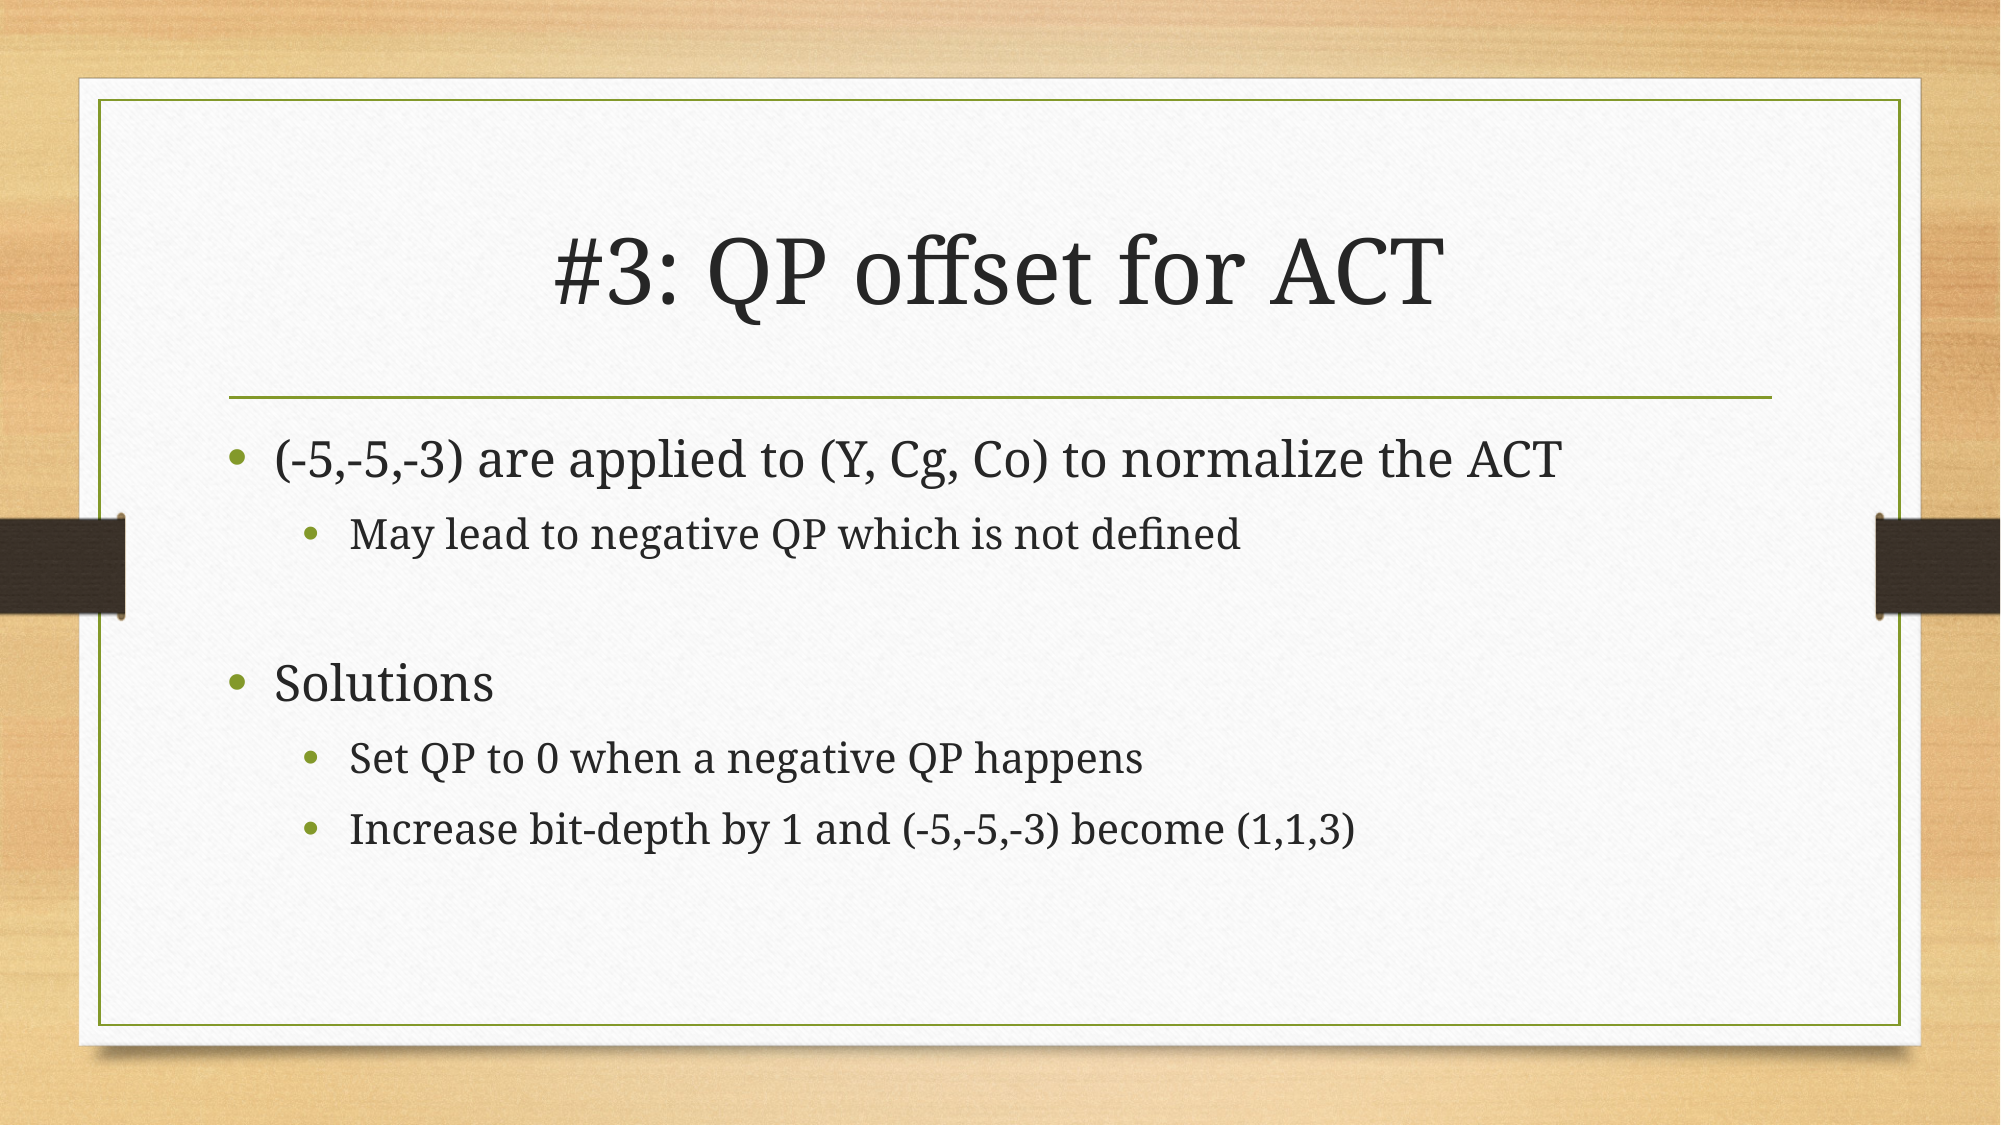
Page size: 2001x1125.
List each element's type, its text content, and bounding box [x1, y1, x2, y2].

picture [0, 0, 2001, 1125]
list (-5,-5,-3) are applied to (Y, Cg, Co) to normalize the ACT May lead to negative QP which is not defined Solutions Set QP to 0 when a negative QP happens Increase bit-depth by 1 and (-5,-5,-3) become (1,1,3) [212, 419, 1788, 964]
title #3: QP offset for ACT [212, 161, 1788, 375]
